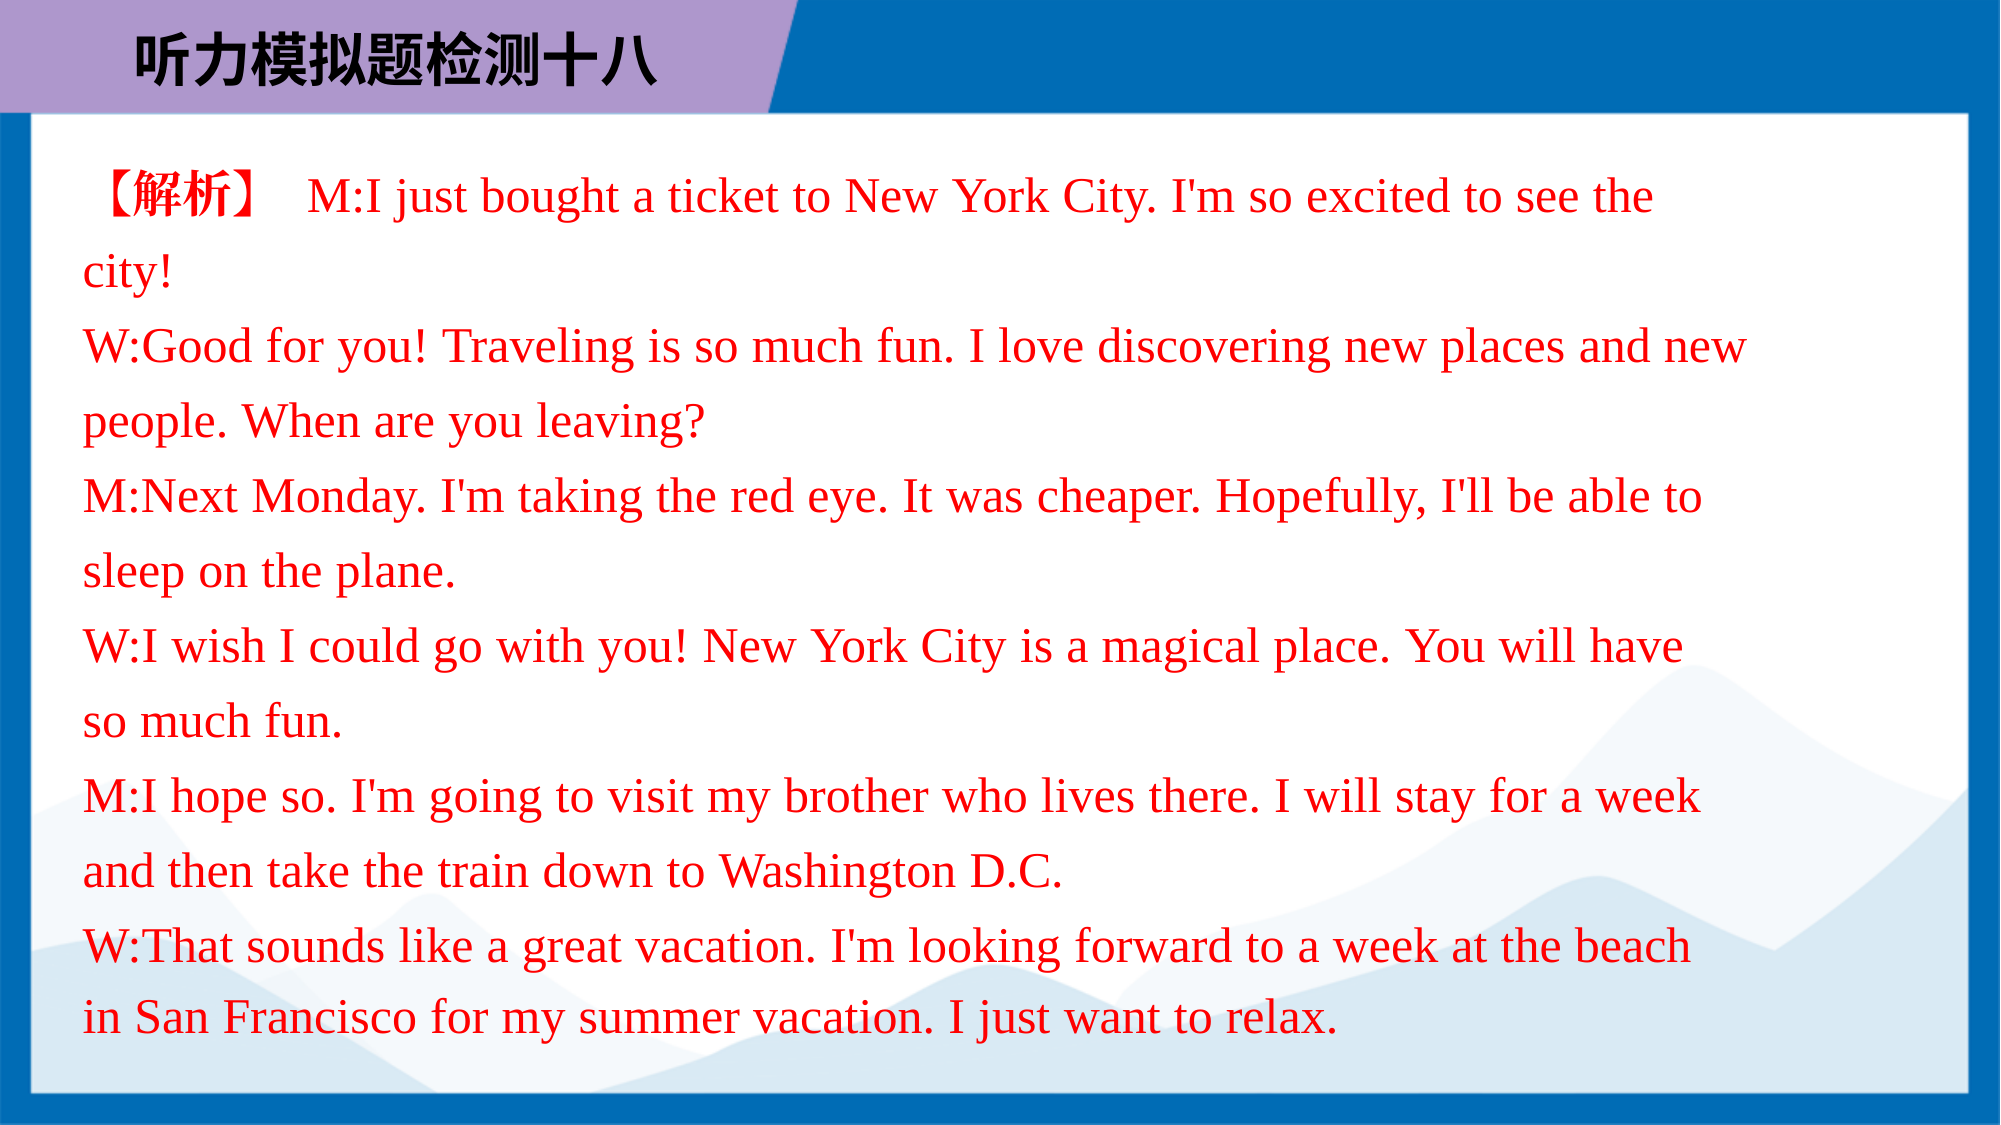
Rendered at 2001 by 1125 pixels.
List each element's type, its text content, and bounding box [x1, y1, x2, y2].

picture [0, 0, 2000, 1125]
text_box 【解析】 M:I just bought a ticket to New York City. I'm so excited to see the city! W:Good for you! Traveling is so much fun. I love discovering new places and new people. When are you leaving? M:Next Monday. I'm taking the red eye. It was cheaper. Hopefully, I'll be able to sleep on the plane. W:I wish I could go with you! New York City is a magical place. You will have so much fun. M:I hope so. I'm going to visit my brother who lives there. I will stay for a week and then take the train down to Washington D.C. W:That sounds like a great vacation. I'm looking forward to a week at the beach in San Francisco for my summer vacation. I just want to relax. [82, 147, 1917, 1038]
